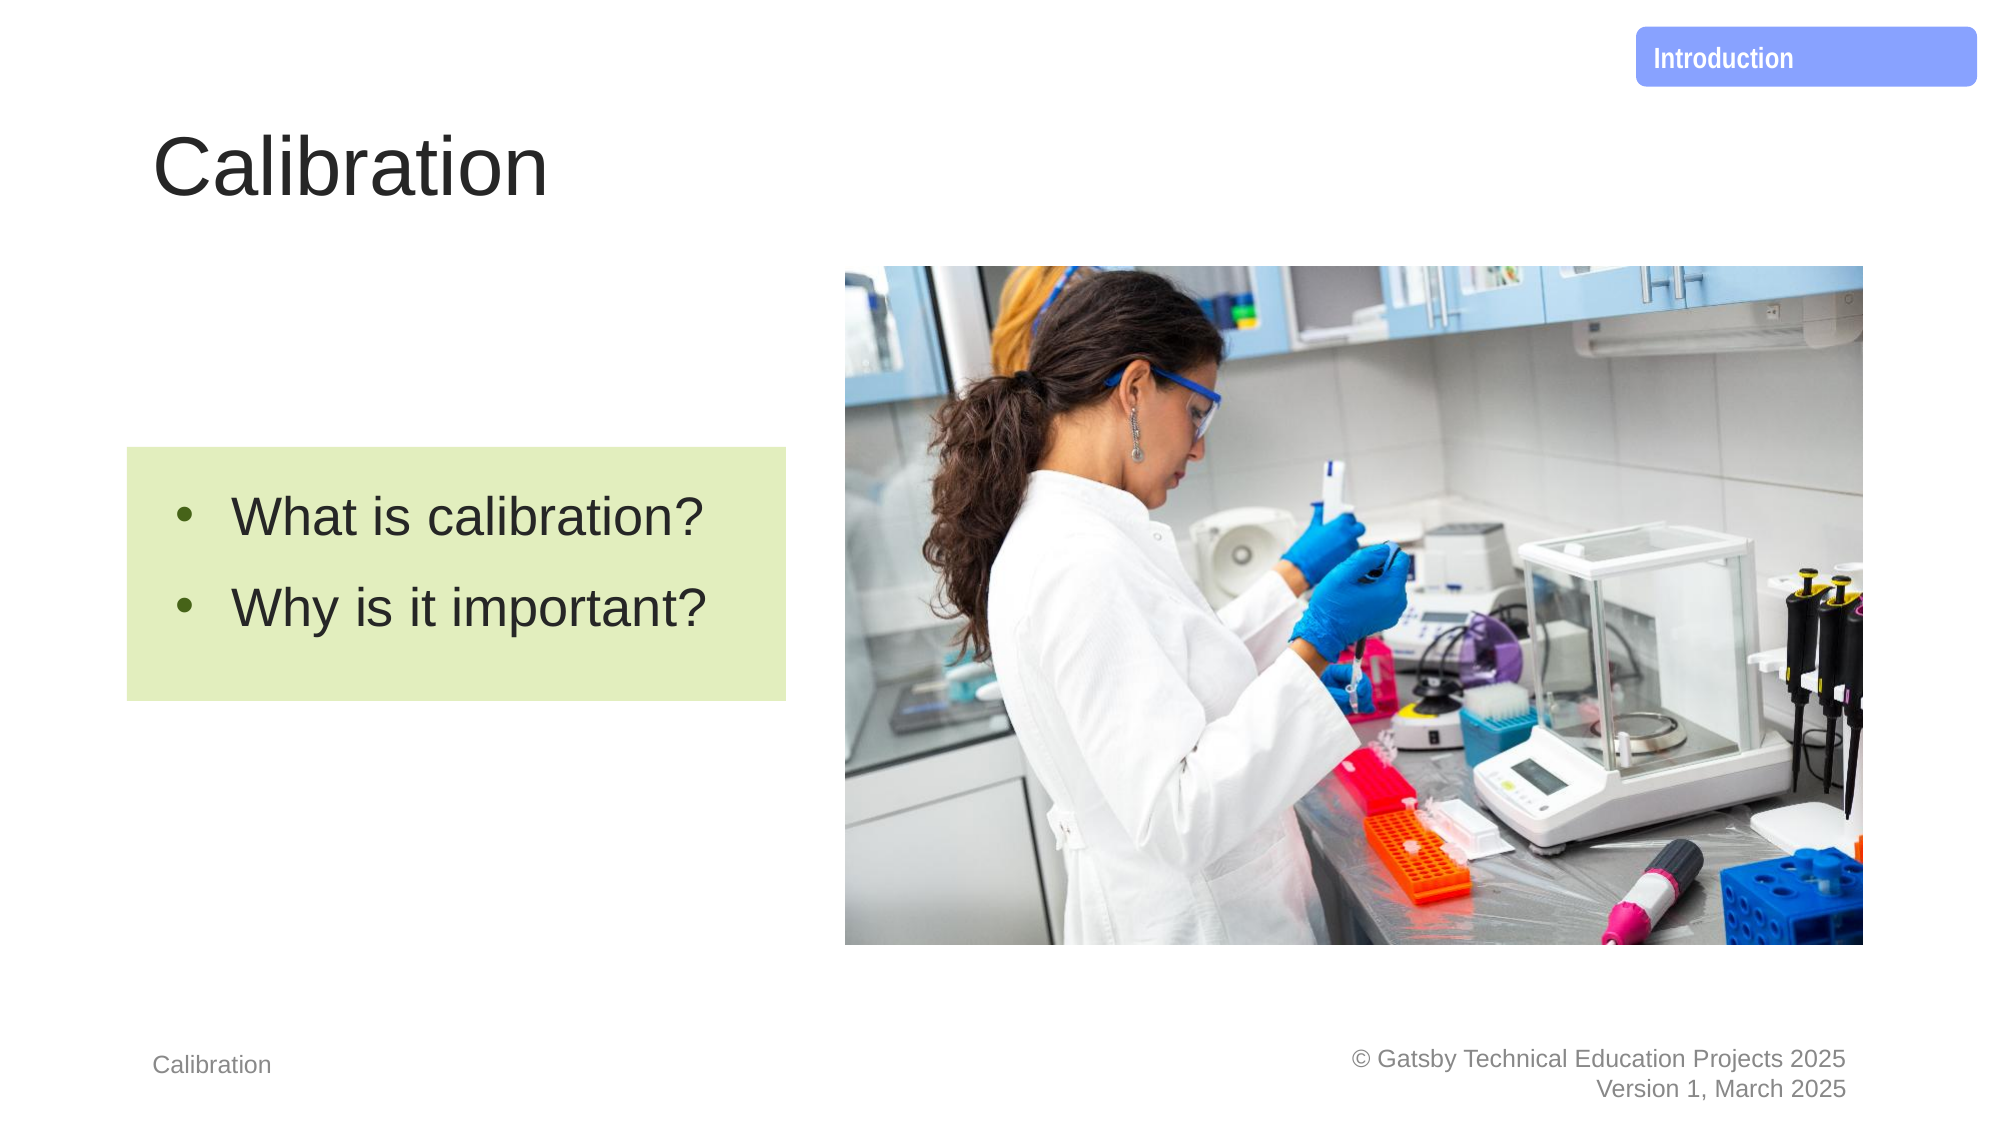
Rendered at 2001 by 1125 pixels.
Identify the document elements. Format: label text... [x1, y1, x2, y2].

text_box Introduction [1636, 26, 1978, 87]
title Calibration [137, 59, 1863, 278]
list What is calibration? Why is it important? [126, 446, 786, 701]
list Calibration [137, 1042, 829, 1103]
picture [844, 266, 1863, 946]
